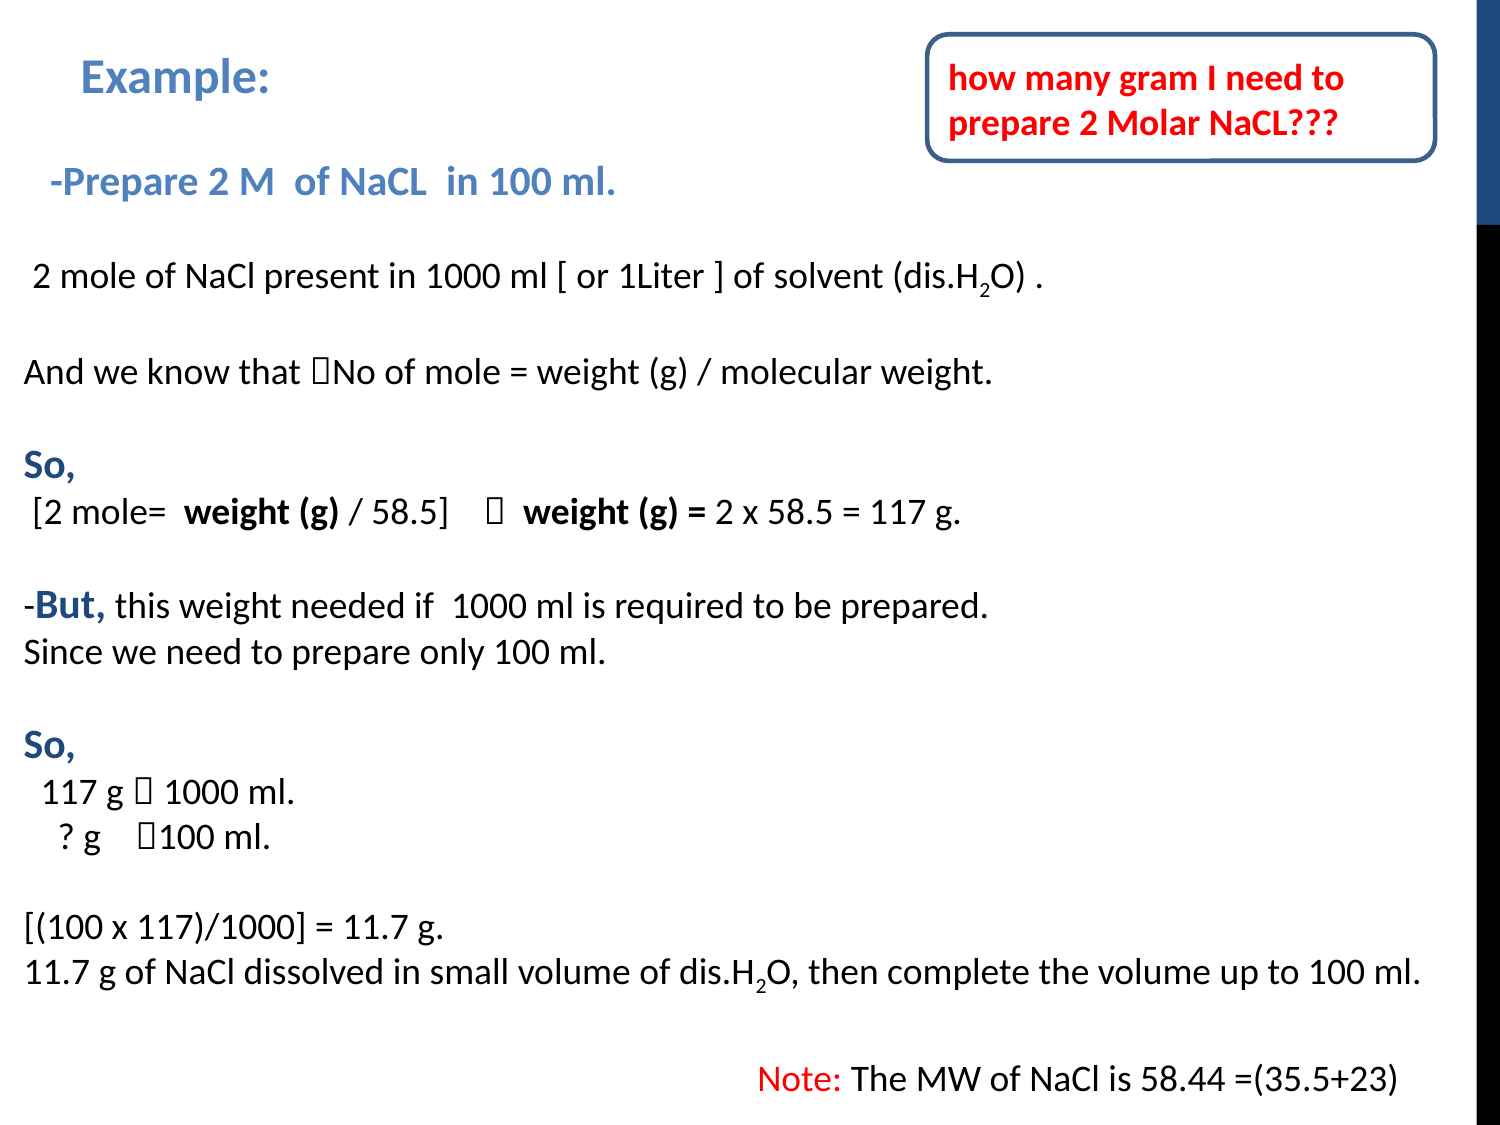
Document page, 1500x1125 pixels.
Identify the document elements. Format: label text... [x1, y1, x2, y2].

text_box 2 mole of NaCl present in 1000 ml [ or 1Liter ] of solvent (dis.H2O) . And we know that No of mole = weight (g) / molecular weight. So, [2 mole= weight (g) / 58.5]  weight (g) = 2 x 58.5 = 117 g. -But, this weight needed if 1000 ml is required to be prepared. Since we need to prepare only 100 ml. So, 117 g  1000 ml. ? g 100 ml. [(100 x 117)/1000] = 11.7 g. 11.7 g of NaCl dissolved in small volume of dis.H2O, then complete the volume up to 100 ml. [8, 243, 1477, 1096]
text_box Note: The MW of NaCl is 58.44 =(35.5+23) [742, 1046, 1436, 1107]
text_box Example: [65, 36, 286, 111]
text_box -Prepare 2 M of NaCL in 100 ml. [25, 101, 1471, 243]
text_box how many gram I need to prepare 2 Molar NaCL??? [924, 31, 1438, 164]
